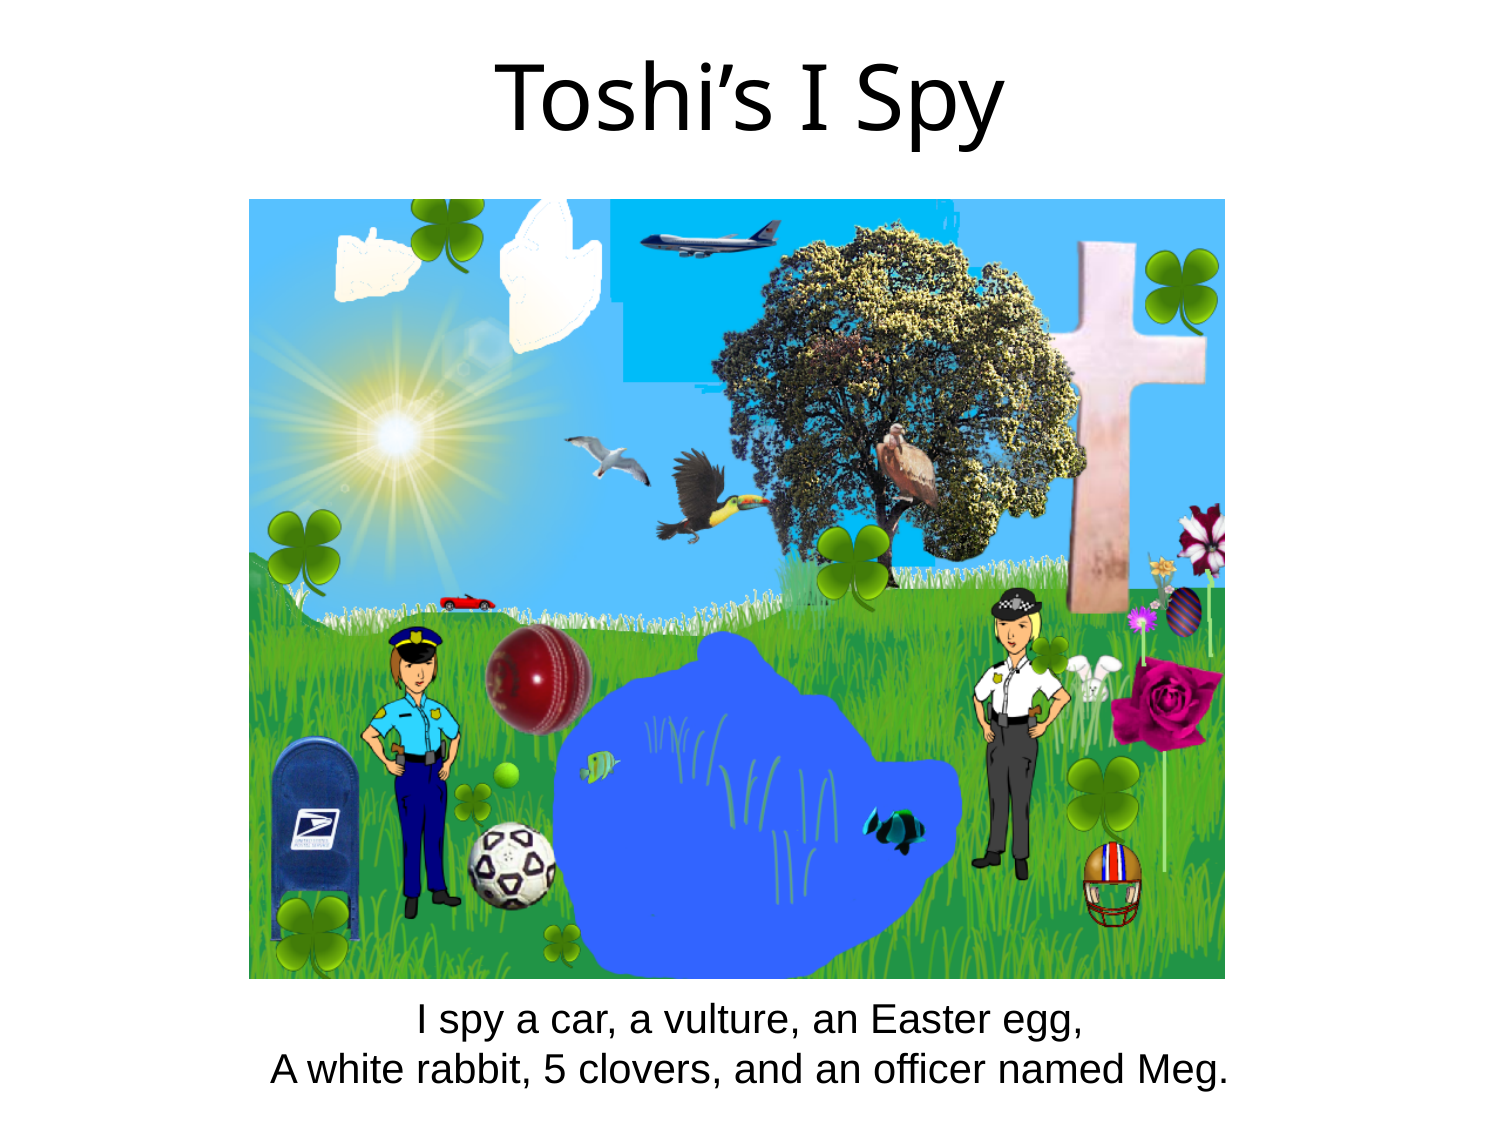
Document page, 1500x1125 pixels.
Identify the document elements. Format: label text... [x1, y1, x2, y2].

text_box I spy a car, a vulture, an Easter egg, A white rabbit, 5 clovers, and an officer named Meg. [18, 984, 1482, 1125]
title Toshi’s I Spy [75, 0, 1425, 188]
picture [249, 199, 1226, 979]
picture [642, 221, 780, 258]
